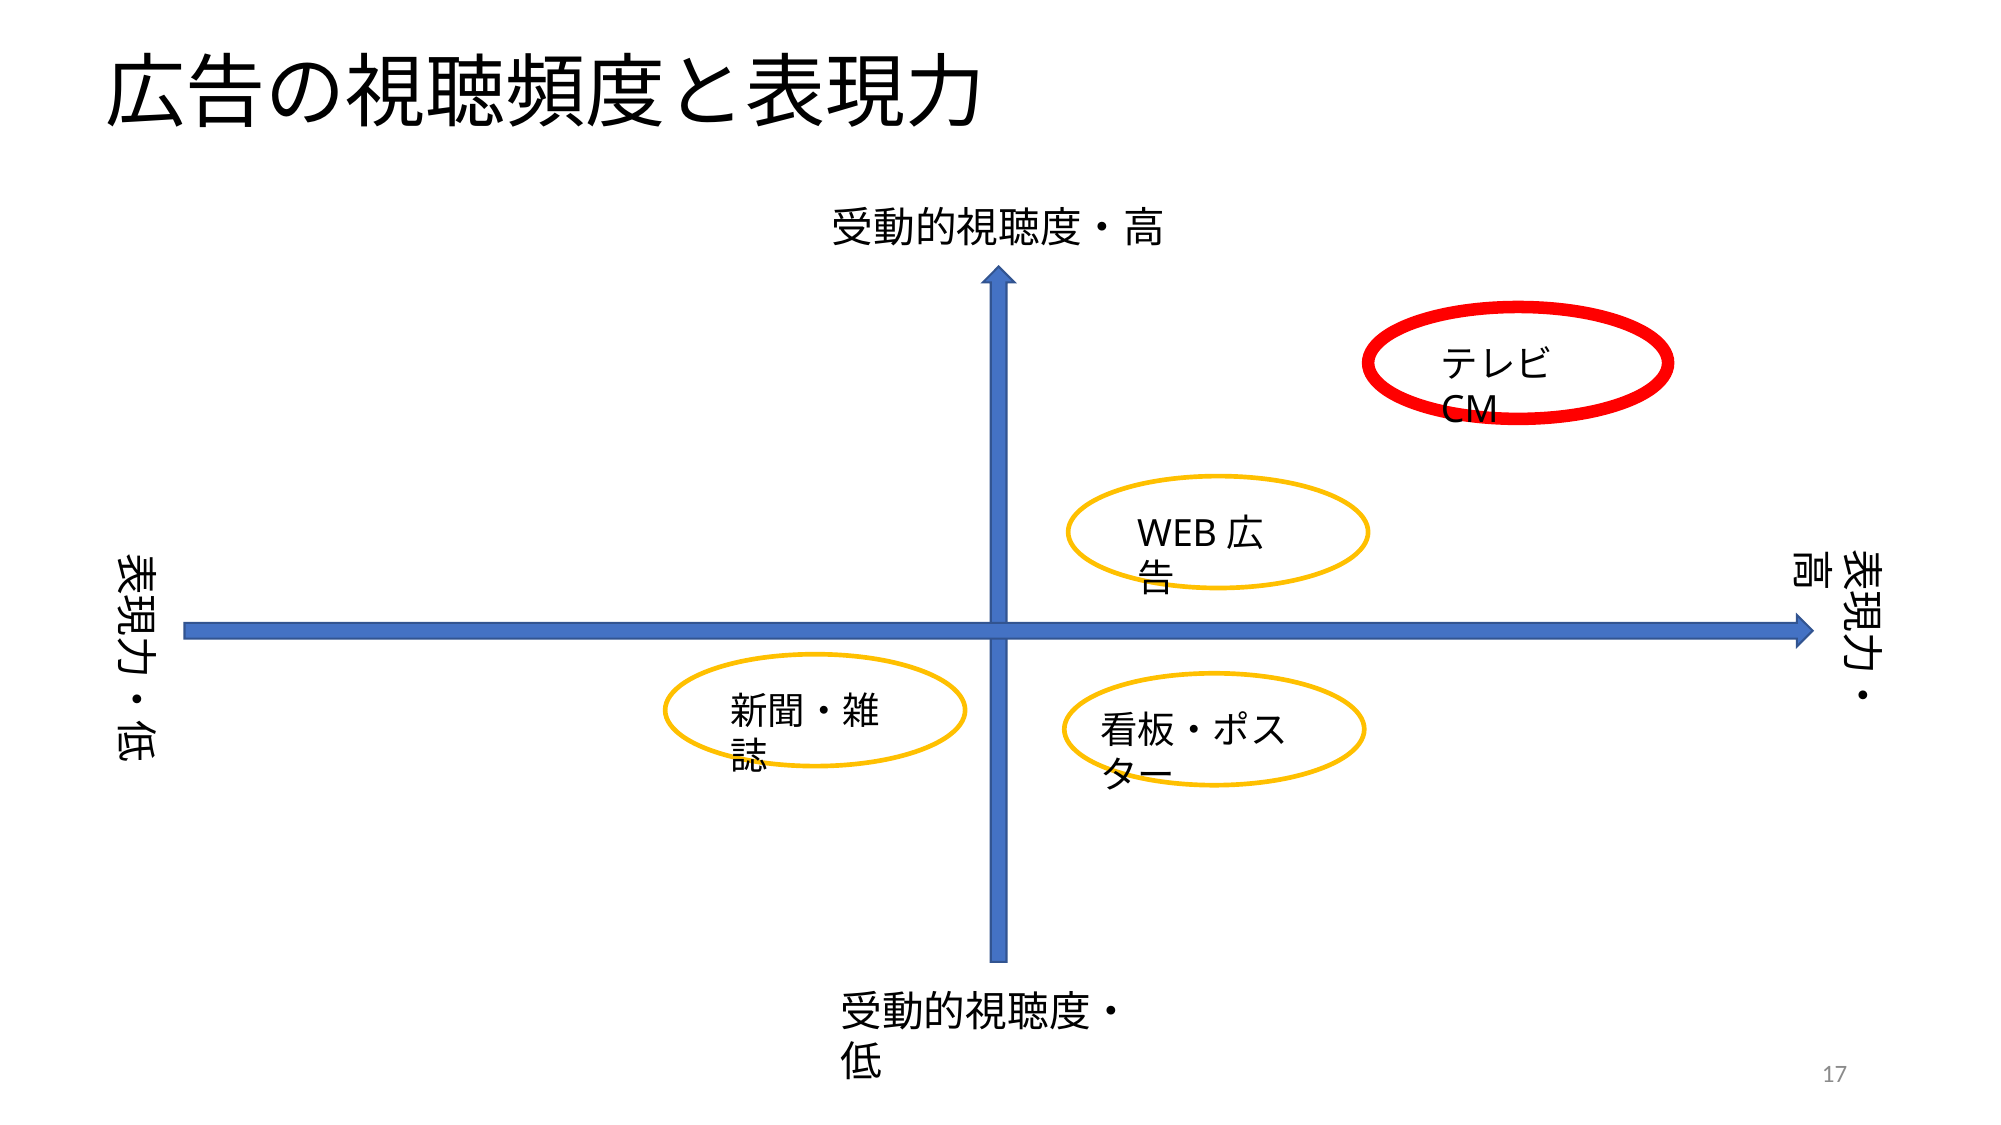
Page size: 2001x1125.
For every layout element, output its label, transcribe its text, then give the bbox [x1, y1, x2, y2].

title 広告の視聴頻度と表現力 [90, 42, 1008, 147]
slide_number 17 [1412, 1043, 1863, 1103]
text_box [90, 193, 1897, 1043]
